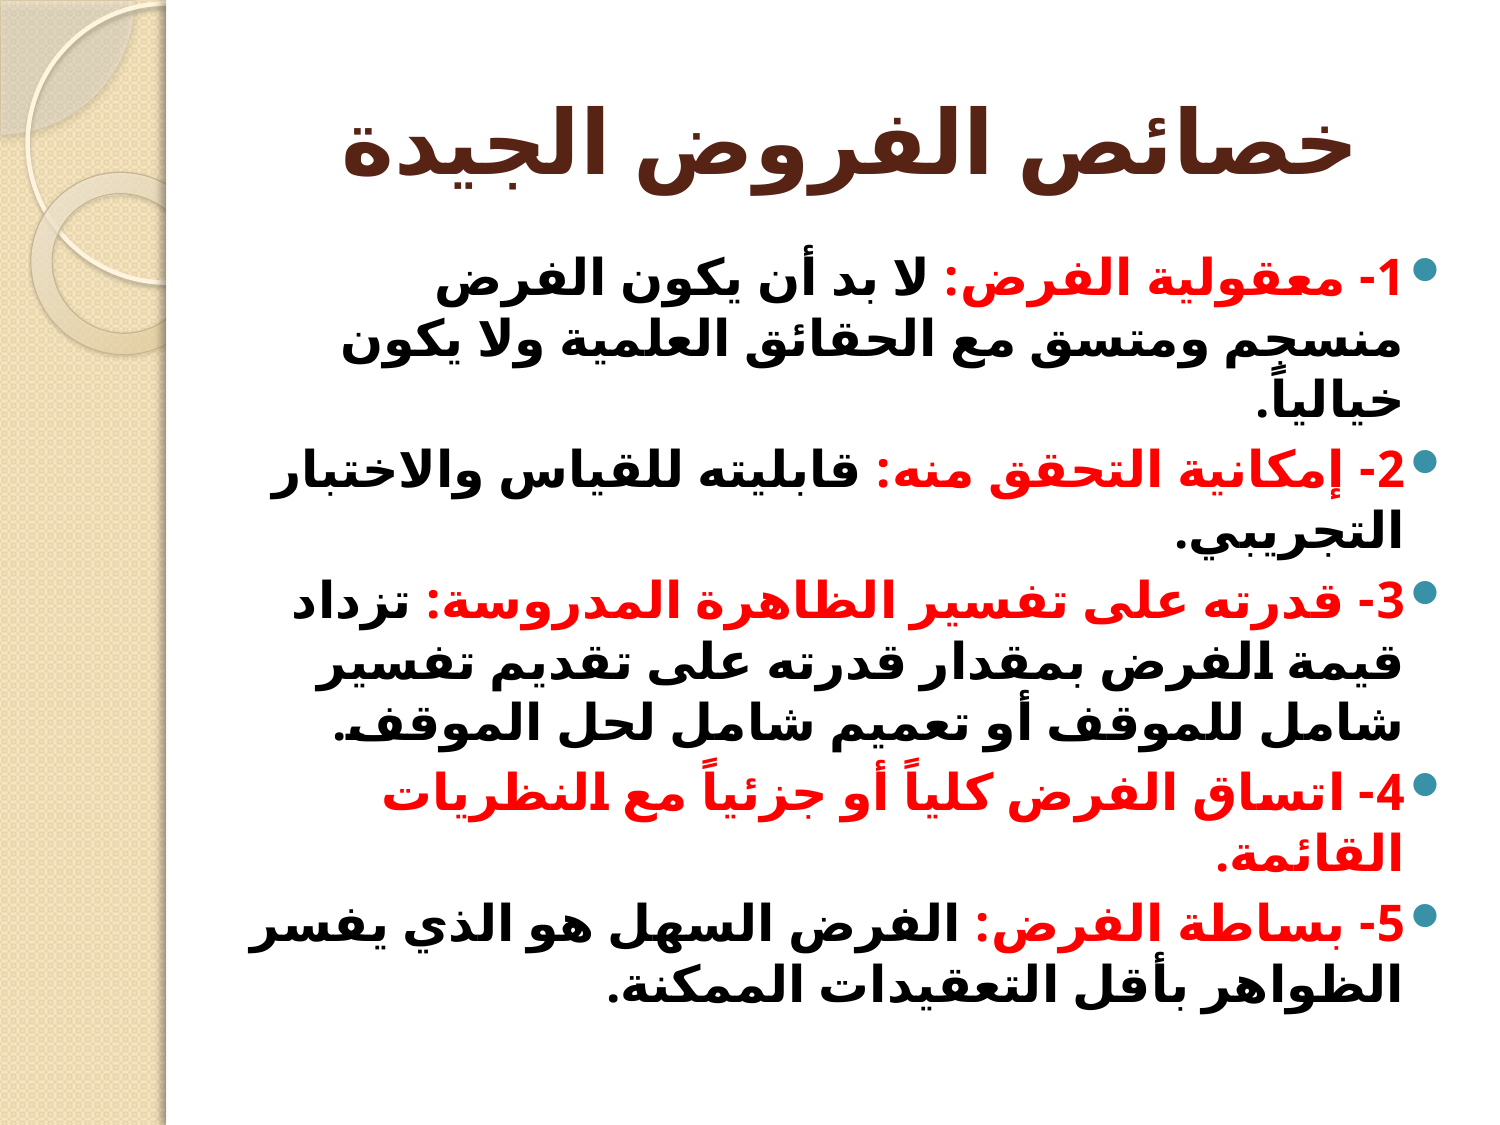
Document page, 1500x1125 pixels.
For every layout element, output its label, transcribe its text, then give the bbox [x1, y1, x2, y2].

title خصائص الفروض الجيدة [235, 45, 1466, 233]
list 1- معقولية الفرض: لا بد أن يكون الفرض منسجم ومتسق مع الحقائق العلمية ولا يكون خيالياً. 2- إمكانية التحقق منه: قابليته للقياس والاختبار التجريبي. 3- قدرته على تفسير الظاهرة المدروسة: تزداد قيمة الفرض بمقدار قدرته على تقديم تفسير شامل للموقف أو تعميم شامل لحل الموقف. 4- اتساق الفرض كلياً أو جزئياً مع النظريات القائمة. 5- بساطة الفرض: الفرض السهل هو الذي يفسر الظواهر بأقل التعقيدات الممكنة. [235, 237, 1466, 1025]
